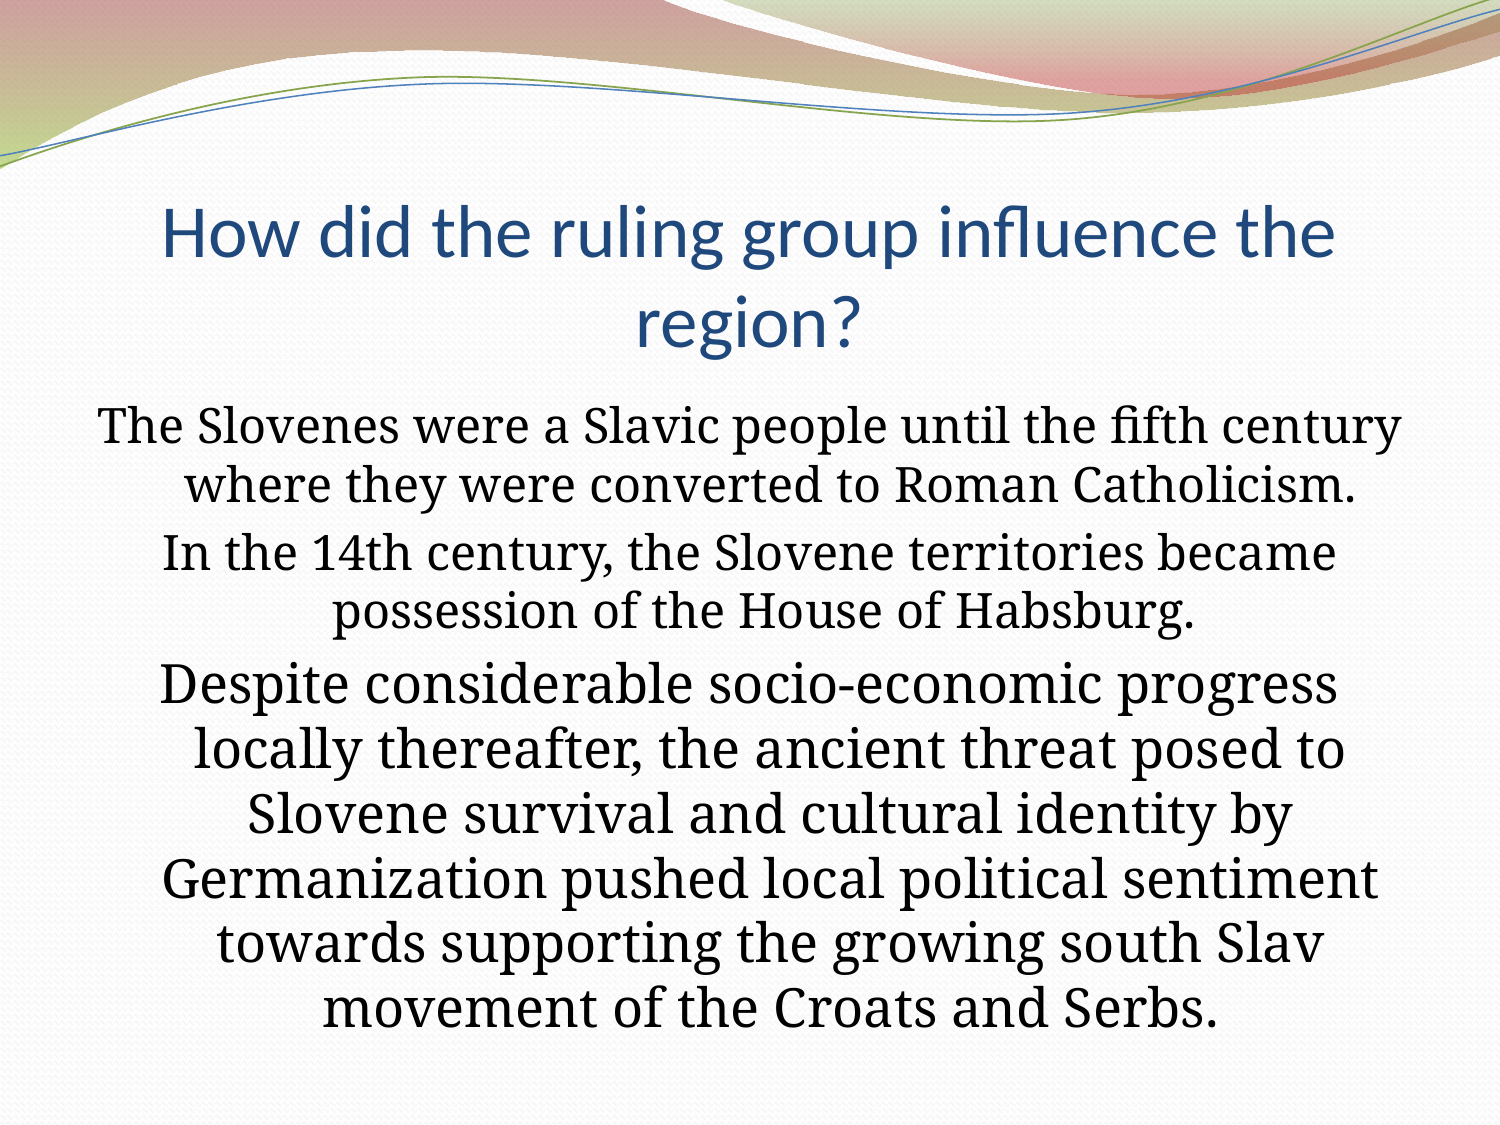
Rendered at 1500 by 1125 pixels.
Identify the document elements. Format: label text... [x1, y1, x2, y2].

title How did the ruling group influence the region? [75, 174, 1425, 363]
list The Slovenes were a Slavic people until the fifth century where they were converted to Roman Catholicism. In the 14th century, the Slovene territories became possession of the House of Habsburg. Despite considerable socio-economic progress locally thereafter, the ancient threat posed to Slovene survival and cultural identity by Germanization pushed local political sentiment towards supporting the growing south Slav movement of the Croats and Serbs. [75, 387, 1425, 1075]
